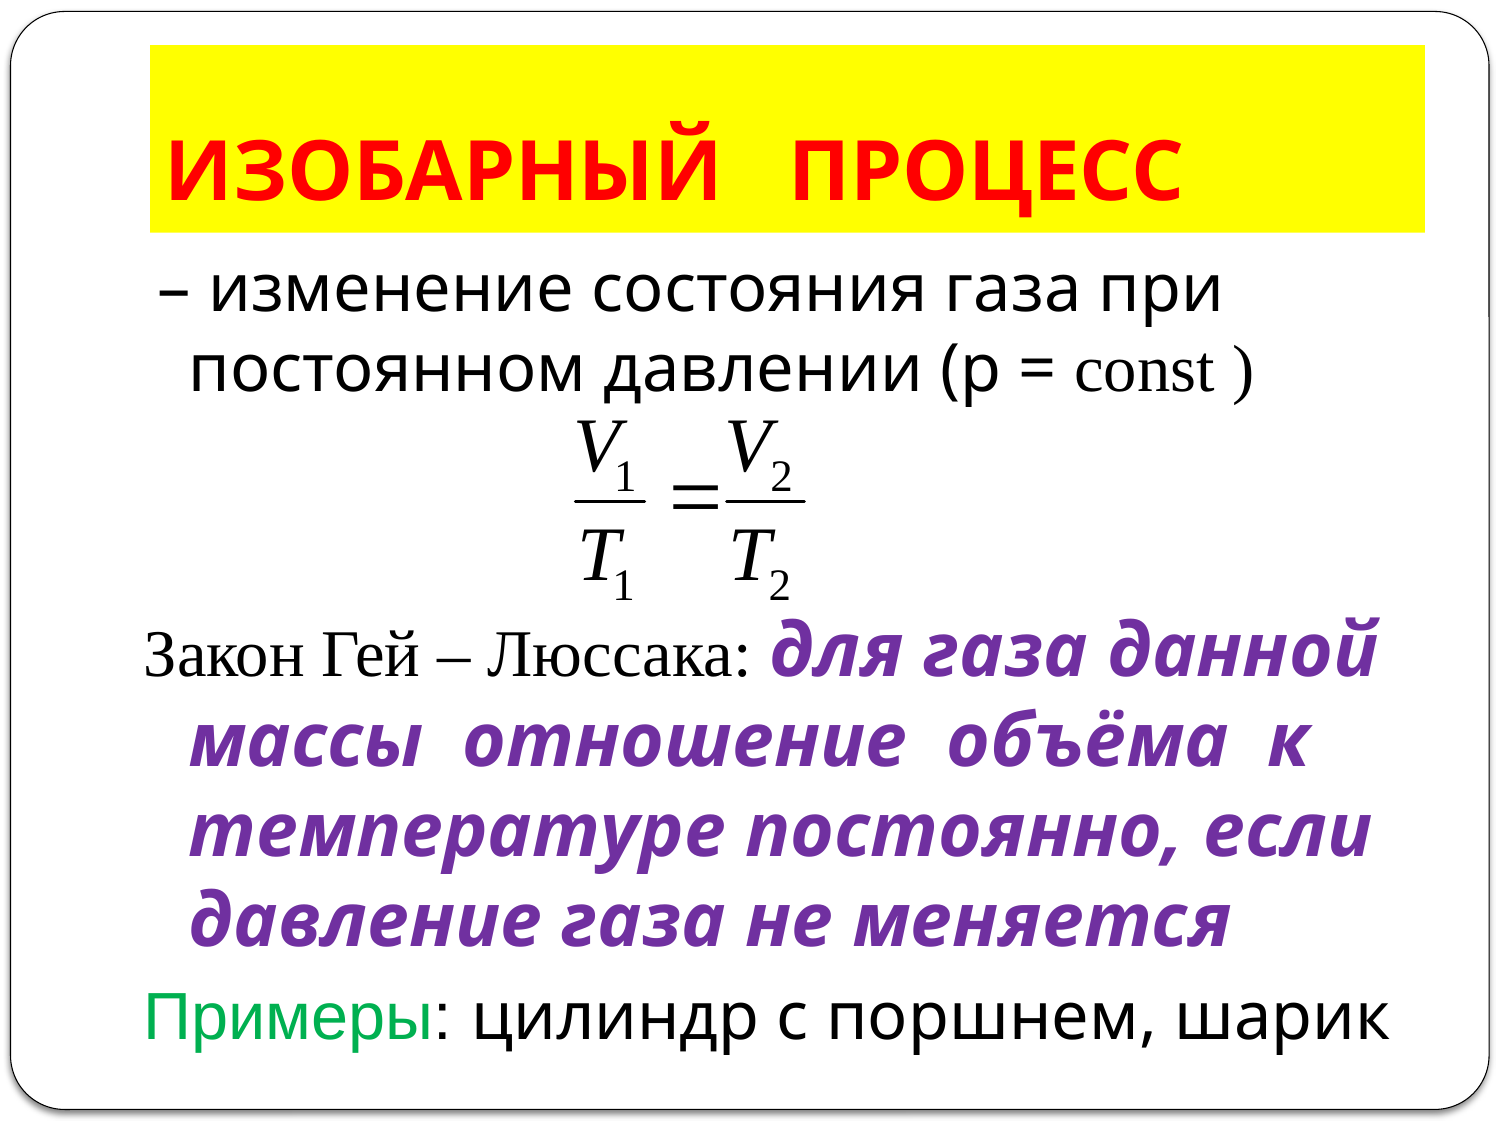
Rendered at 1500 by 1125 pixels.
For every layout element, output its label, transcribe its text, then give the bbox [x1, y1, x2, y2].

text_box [562, 398, 820, 618]
list – изменение состояния газа при постоянном давлении (р = const ) Закон Гей – Люссака: для газа данной массы отношение объёма к температуре постоянно, если давление газа не меняется Примеры: цилиндр с поршнем, шарик [128, 237, 1430, 988]
title ИЗОБАРНЫЙ ПРОЦЕСС [150, 45, 1425, 233]
